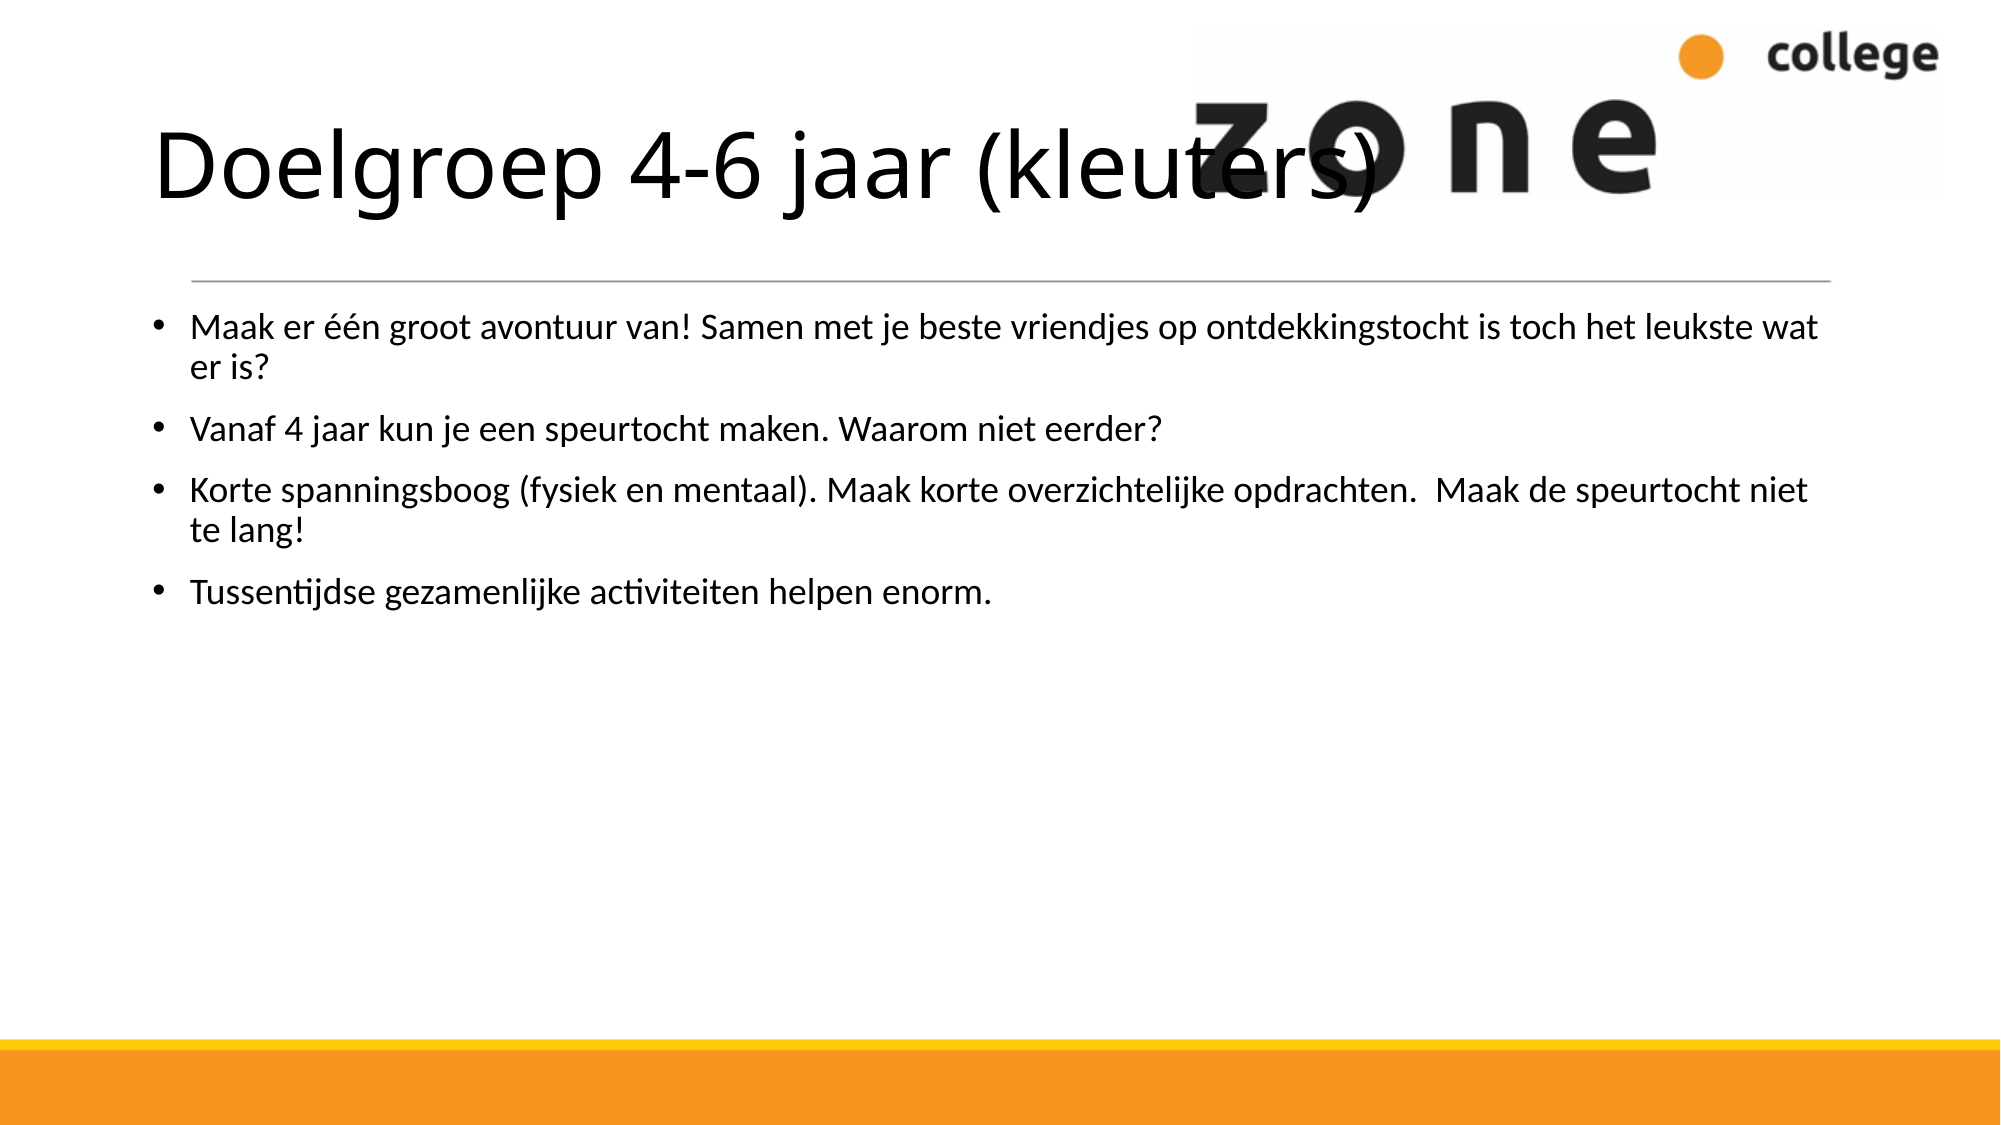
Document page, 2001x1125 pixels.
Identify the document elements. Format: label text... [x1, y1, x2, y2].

title Doelgroep 4-6 jaar (kleuters) [137, 59, 1863, 278]
list Maak er één groot avontuur van! Samen met je beste vriendjes op ontdekkingstocht is toch het leukste wat er is? Vanaf 4 jaar kun je een speurtocht maken. Waarom niet eerder? Korte spanningsboog (fysiek en mentaal). Maak korte overzichtelijke opdrachten. Maak de speurtocht niet te lang! Tussentijdse gezamenlijke activiteiten helpen enorm. [137, 299, 1863, 1014]
picture [0, 0, 2001, 1125]
